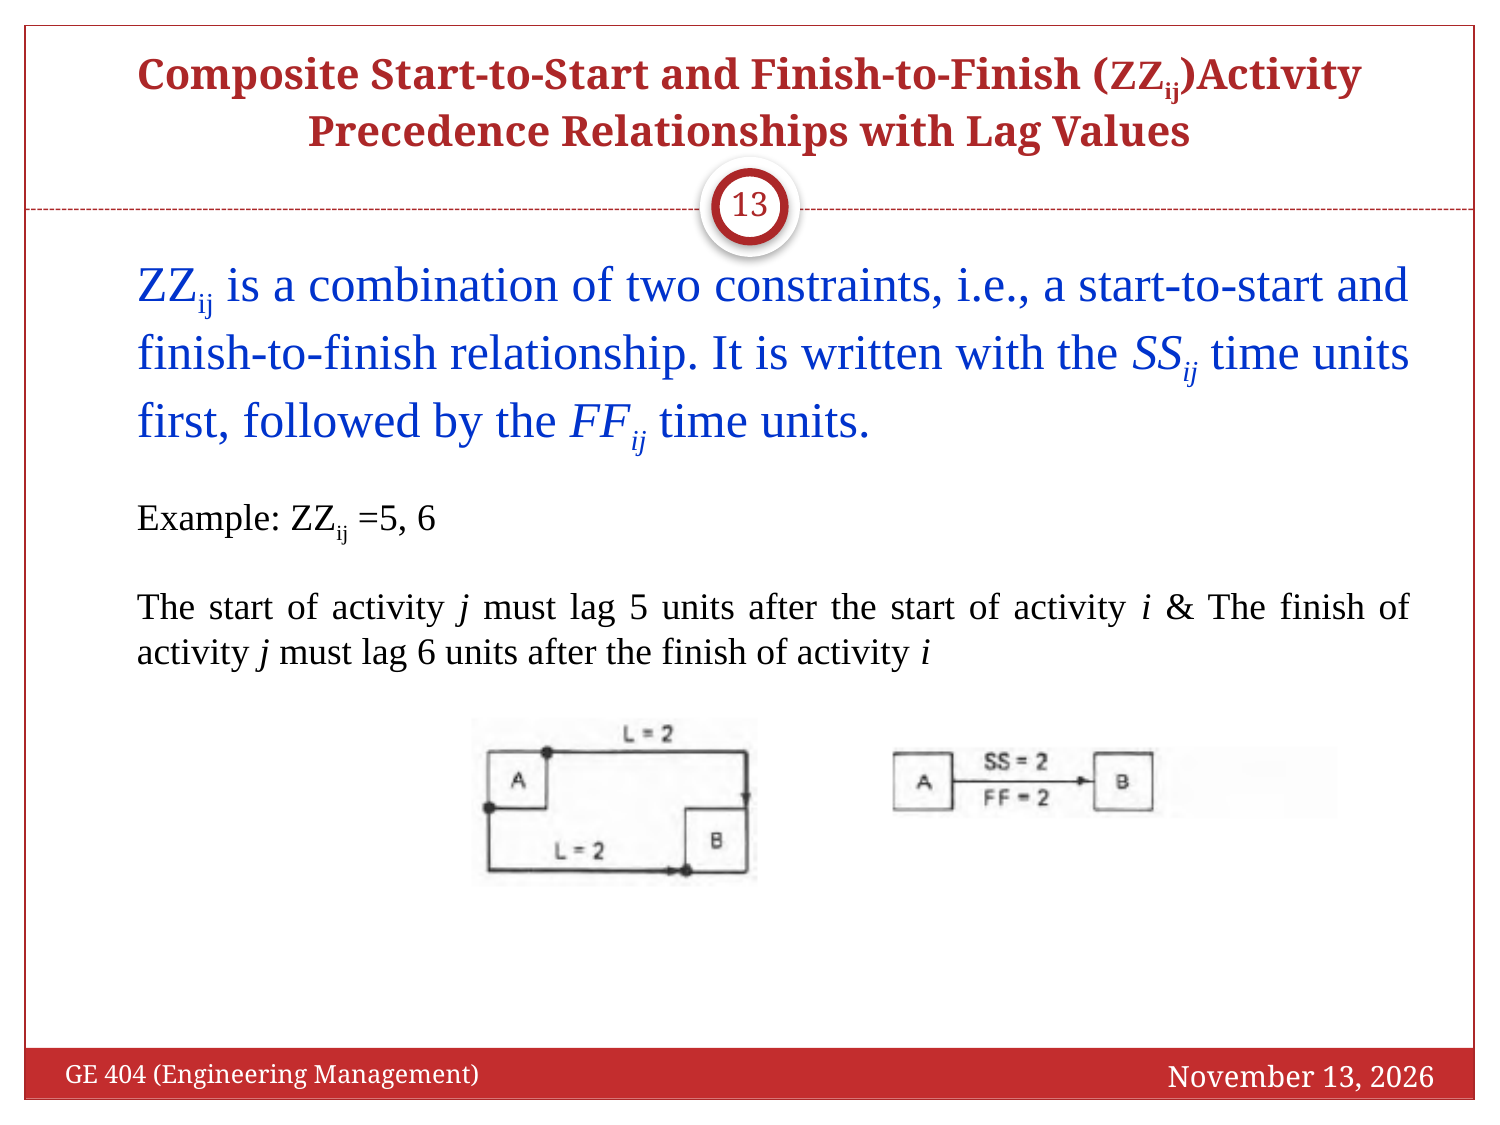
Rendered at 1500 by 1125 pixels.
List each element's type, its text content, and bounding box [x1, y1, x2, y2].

slide_number 13 [712, 169, 788, 243]
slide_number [950, 1050, 1450, 1111]
footer GE 404 (Engineering Management) [50, 1051, 638, 1112]
title Composite Start-to-Start and Finish-to-Finish (ZZij)Activity Precedence Relationships with Lag Values [49, 37, 1450, 162]
picture [249, 688, 1369, 888]
text_box ZZij is a combination of two constraints, i.e., a start-to-start and finish-to-finish relationship. It is written with the SSij time units first, followed by the FFij time units. Example: ZZij =5, 6 The start of activity j must lag 5 units after the start of activity i & The finish of activity j must lag 6 units after the finish of activity i [62, 243, 1425, 680]
